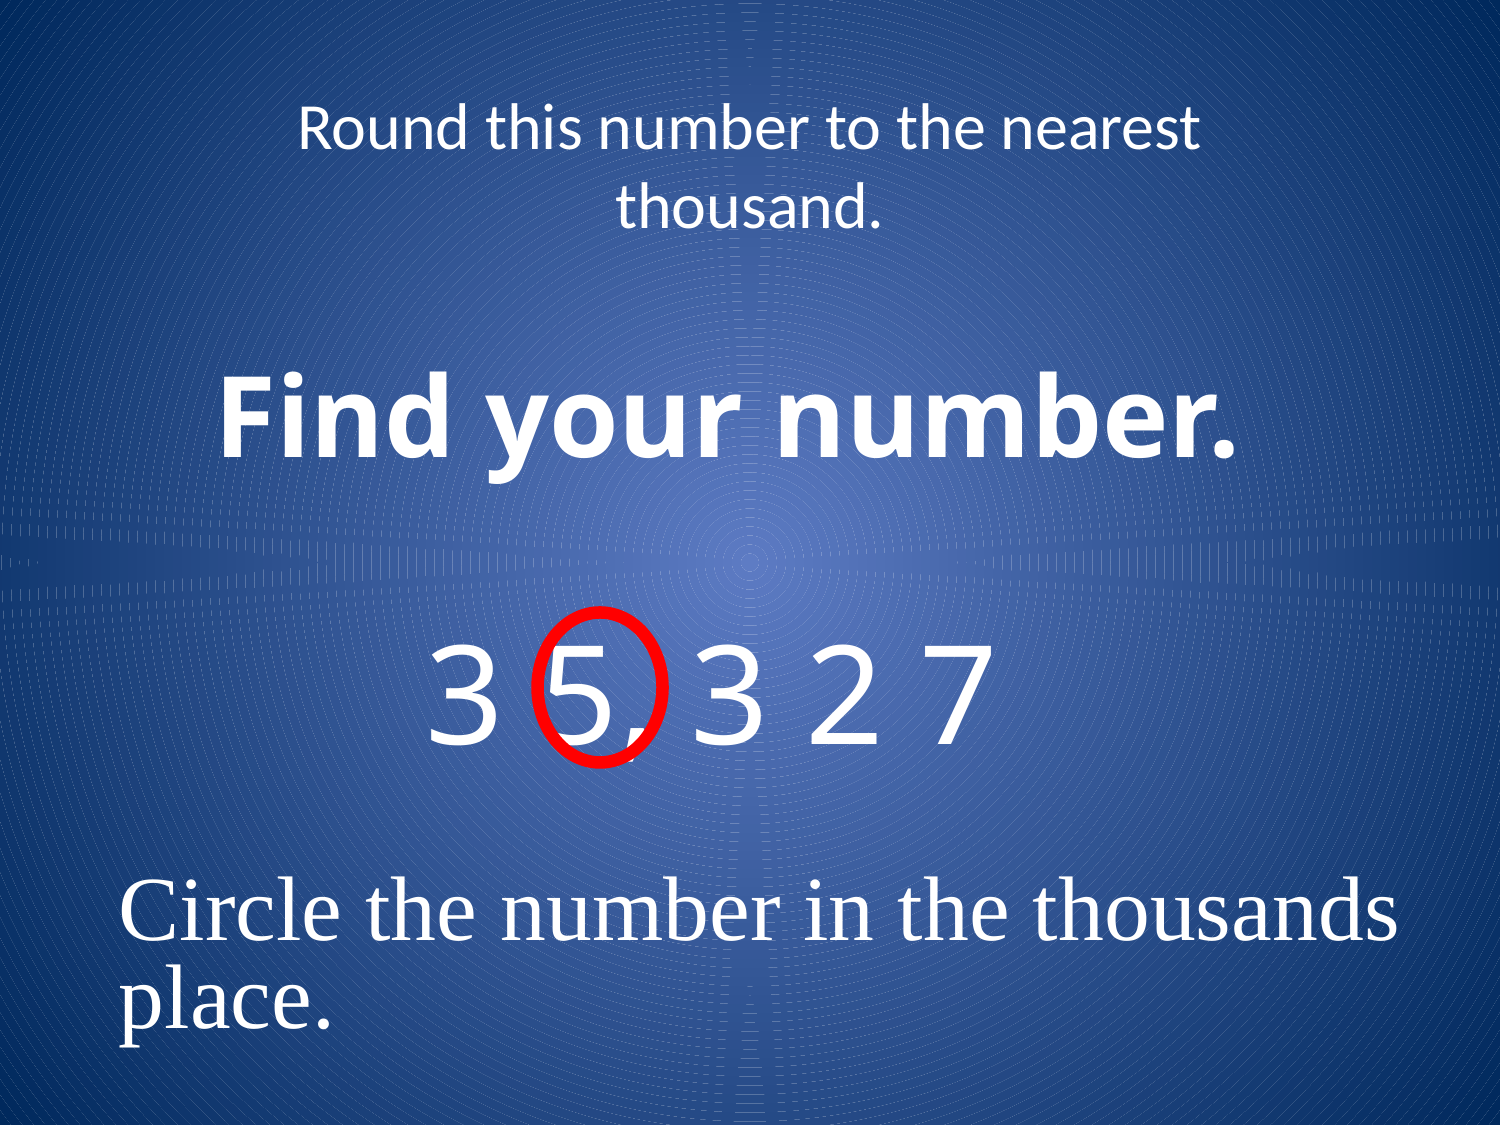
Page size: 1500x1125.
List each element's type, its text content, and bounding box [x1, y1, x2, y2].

text_box 3 5, 3 2 7 [374, 600, 1113, 780]
text_box Find your number. [199, 337, 1313, 548]
title Round this number to the nearest thousand. [0, 75, 1500, 250]
text_box [537, 612, 663, 763]
text_box Circle the number in the thousands place. [103, 862, 1417, 1054]
